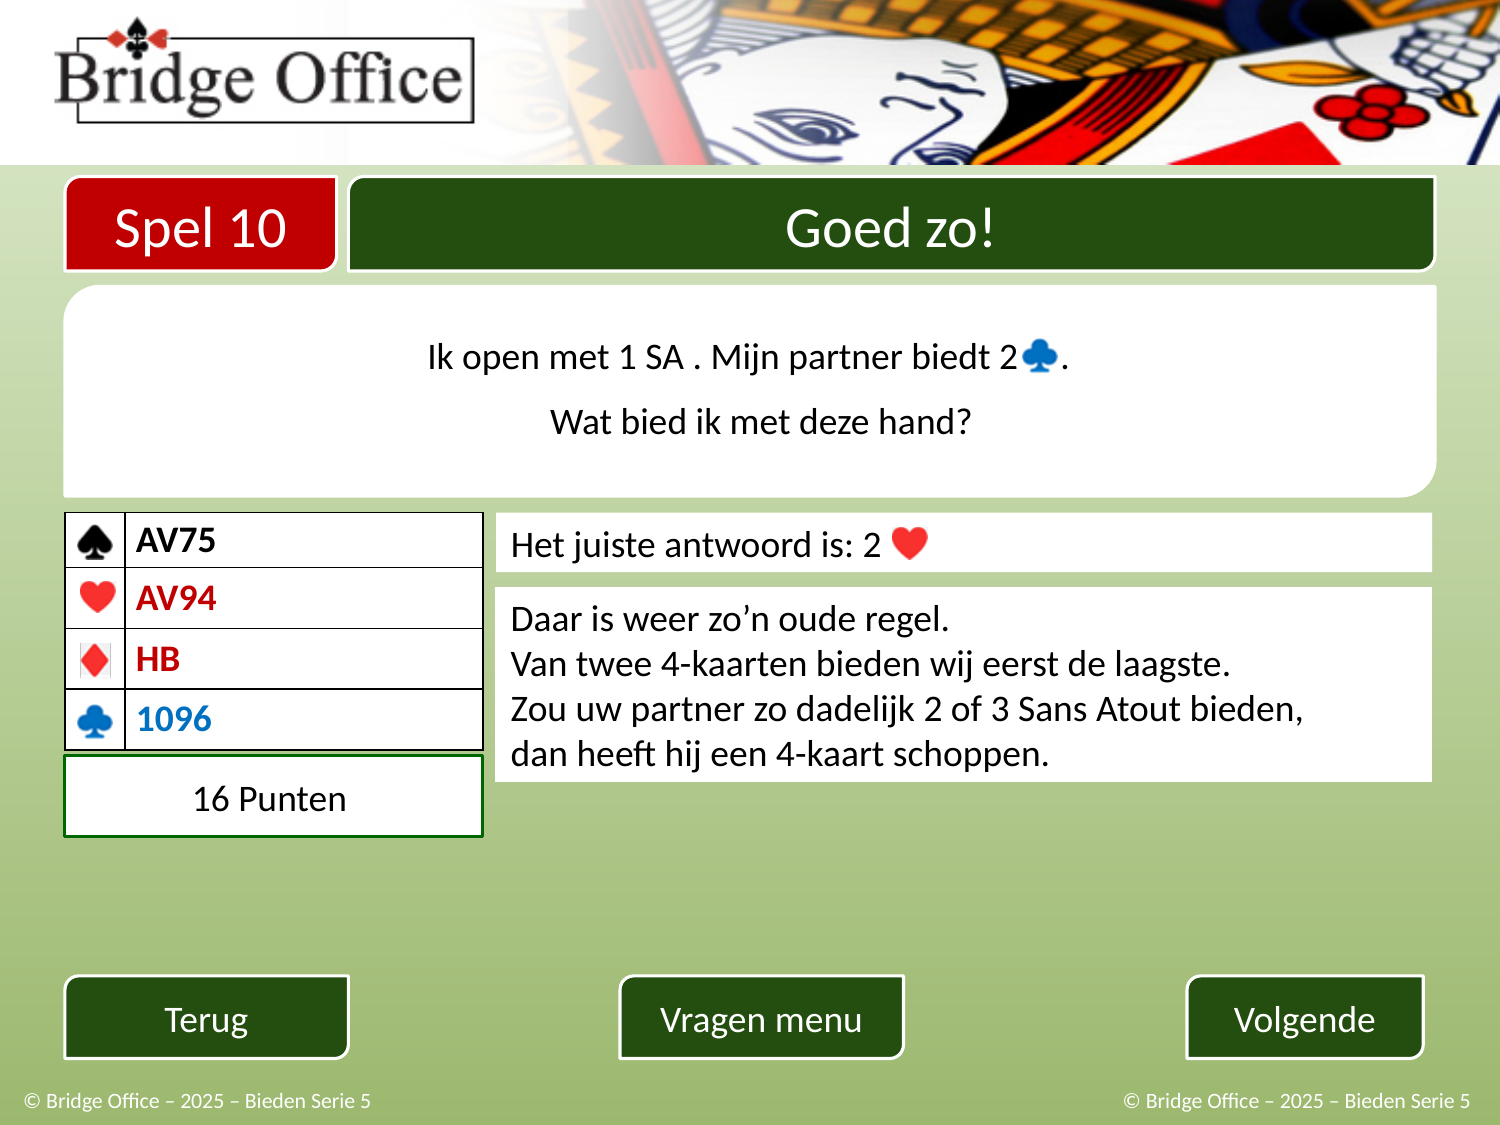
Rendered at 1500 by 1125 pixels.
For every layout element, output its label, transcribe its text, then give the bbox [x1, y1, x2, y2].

picture [1022, 338, 1059, 374]
text_box Wat bied ik met deze hand? [528, 389, 995, 450]
text_box [63, 284, 1437, 498]
table_header AV75 [126, 513, 482, 567]
picture [80, 581, 117, 613]
text_box © Bridge Office – 2025 – Bieden Serie 5 [1107, 1079, 1500, 1121]
text_box Het juiste antwoord is: 2 [496, 512, 1433, 573]
text_box Terug [63, 974, 350, 1061]
table_header [66, 513, 124, 567]
text_box Spel 10 [63, 179, 339, 273]
picture [77, 643, 114, 679]
text_box Goed zo! [346, 179, 1437, 273]
text_box Volgende [1185, 974, 1425, 1061]
table_cell 1096 [126, 690, 482, 749]
table_cell AV94 [126, 568, 482, 628]
text_box Ik open met 1 SA . Mijn partner biedt 2 . [394, 324, 1104, 385]
picture [77, 703, 114, 740]
text_box © Bridge Office – 2025 – Bieden Serie 5 [8, 1079, 393, 1121]
picture [0, 0, 1500, 166]
picture [892, 527, 928, 560]
text_box Daar is weer zo’n oude regel. Van twee 4-kaarten bieden wij eerst de laagste. Zou uw partner zo dadelijk 2 of 3 Sans Atout bieden, dan heeft hij een 4-kaart schoppen. [495, 587, 1432, 782]
text_box 16 Punten [63, 754, 484, 838]
table_cell [66, 568, 124, 628]
text_box Vragen menu [618, 974, 906, 1061]
table_cell HB [126, 629, 482, 688]
table_cell [66, 690, 124, 749]
picture [77, 524, 114, 561]
table_cell [66, 629, 124, 688]
